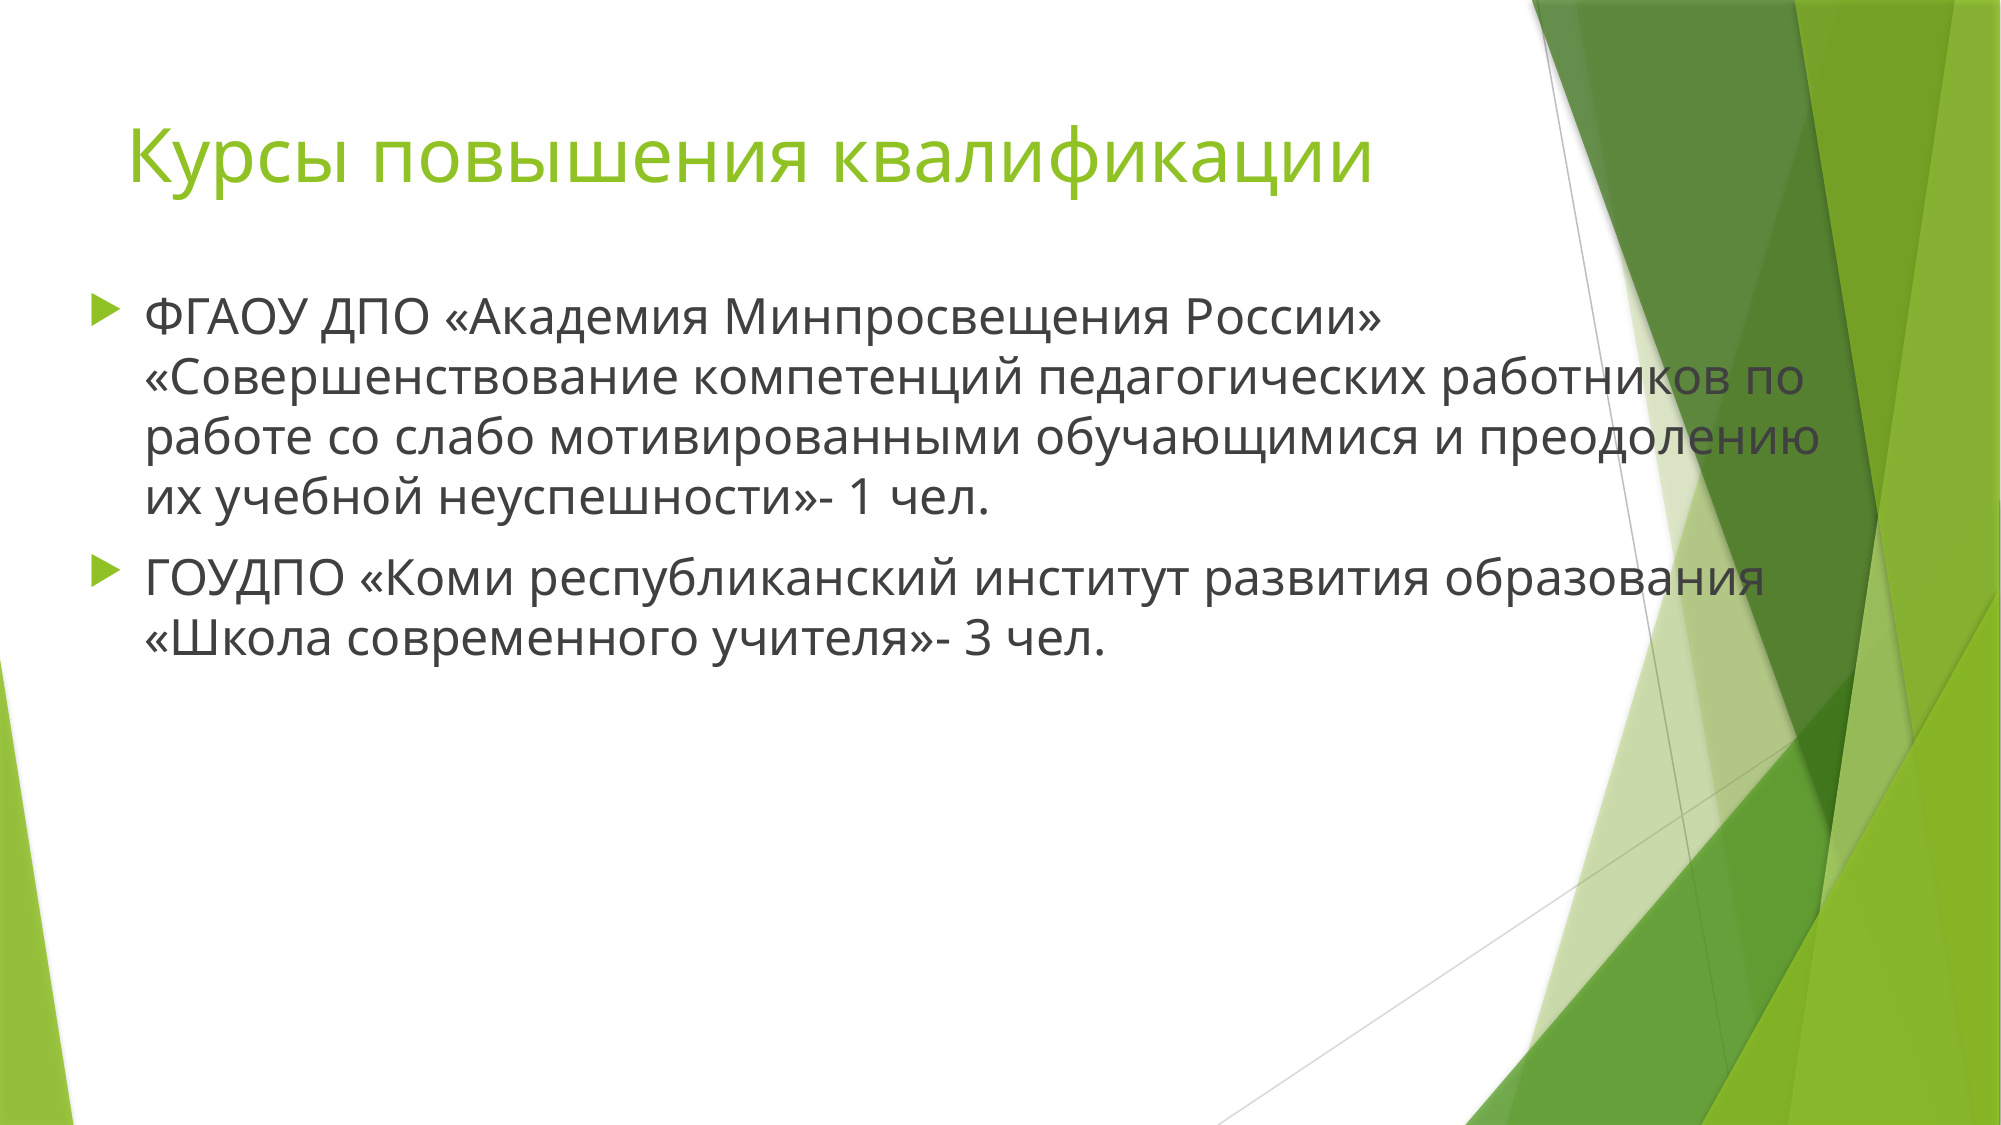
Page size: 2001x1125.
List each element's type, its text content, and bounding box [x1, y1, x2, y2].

title Курсы повышения квалификации [111, 99, 1522, 277]
list ФГАОУ ДПО «Академия Минпросвещения России» «Совершенствование компетенций педагогических работников по работе со слабо мотивированными обучающимися и преодолению их учебной неуспешности»- 1 чел. ГОУДПО «Коми республиканский институт развития образования «Школа современного учителя»- 3 чел. [72, 277, 1863, 1014]
